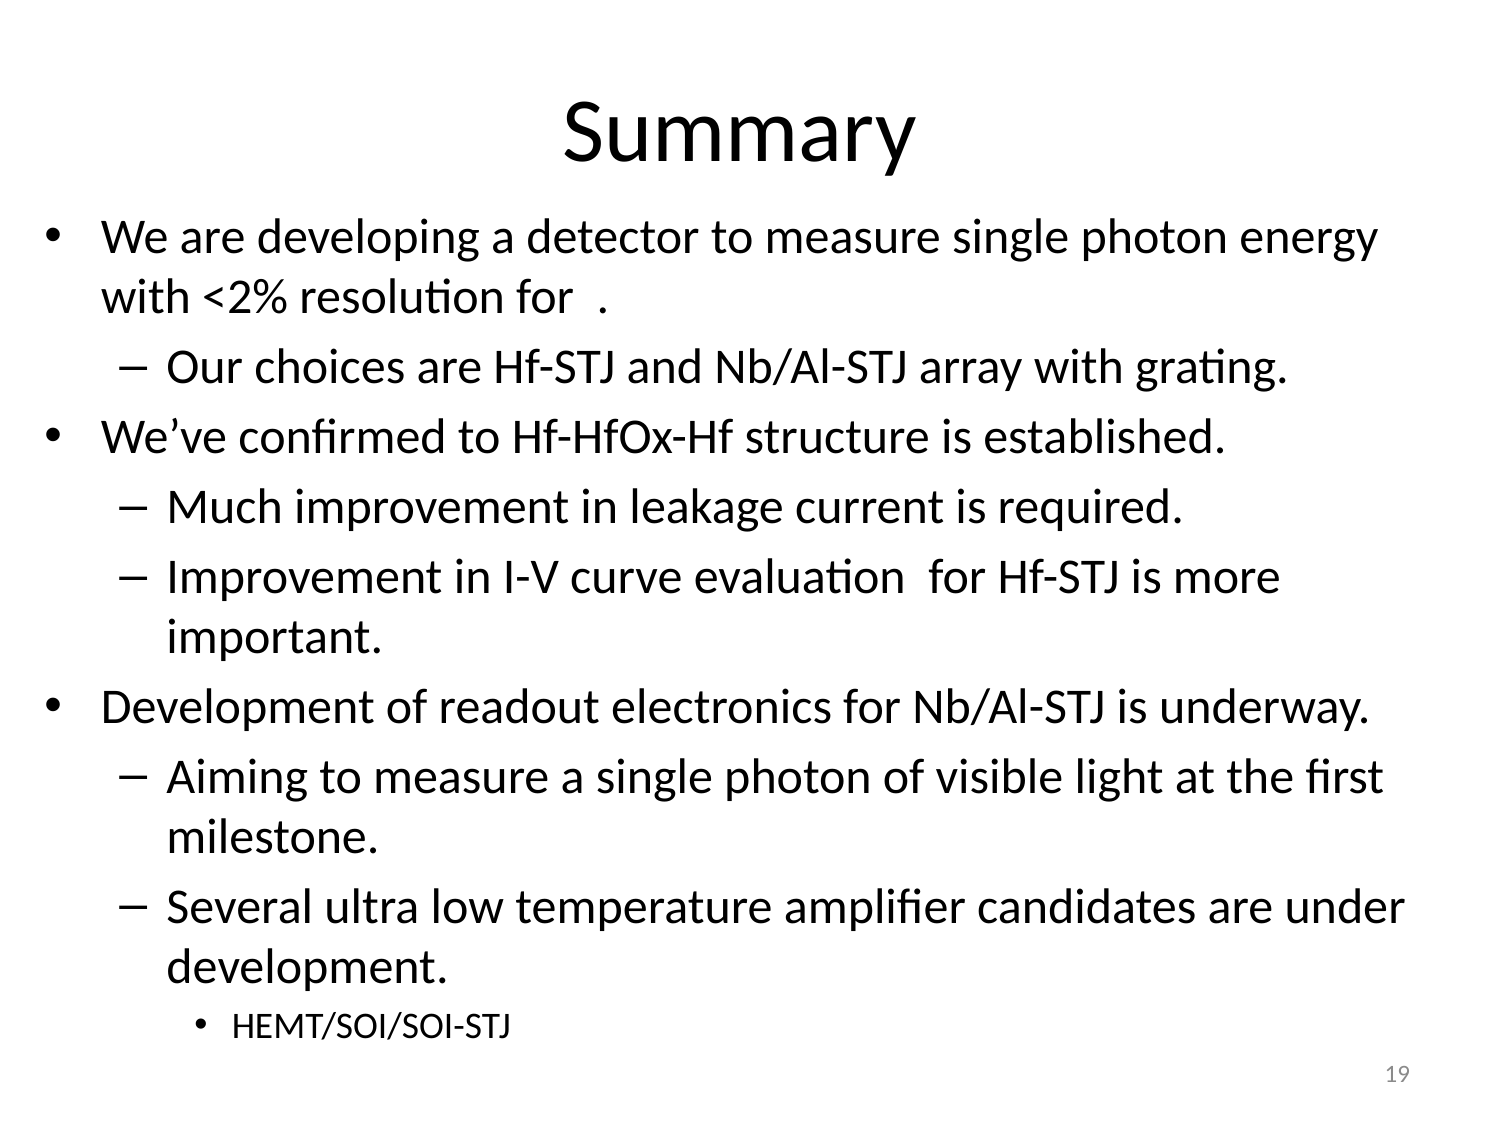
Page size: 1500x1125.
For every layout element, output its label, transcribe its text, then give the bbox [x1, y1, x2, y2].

title Summary [64, 30, 1415, 219]
slide_number 19 [1074, 1042, 1425, 1103]
